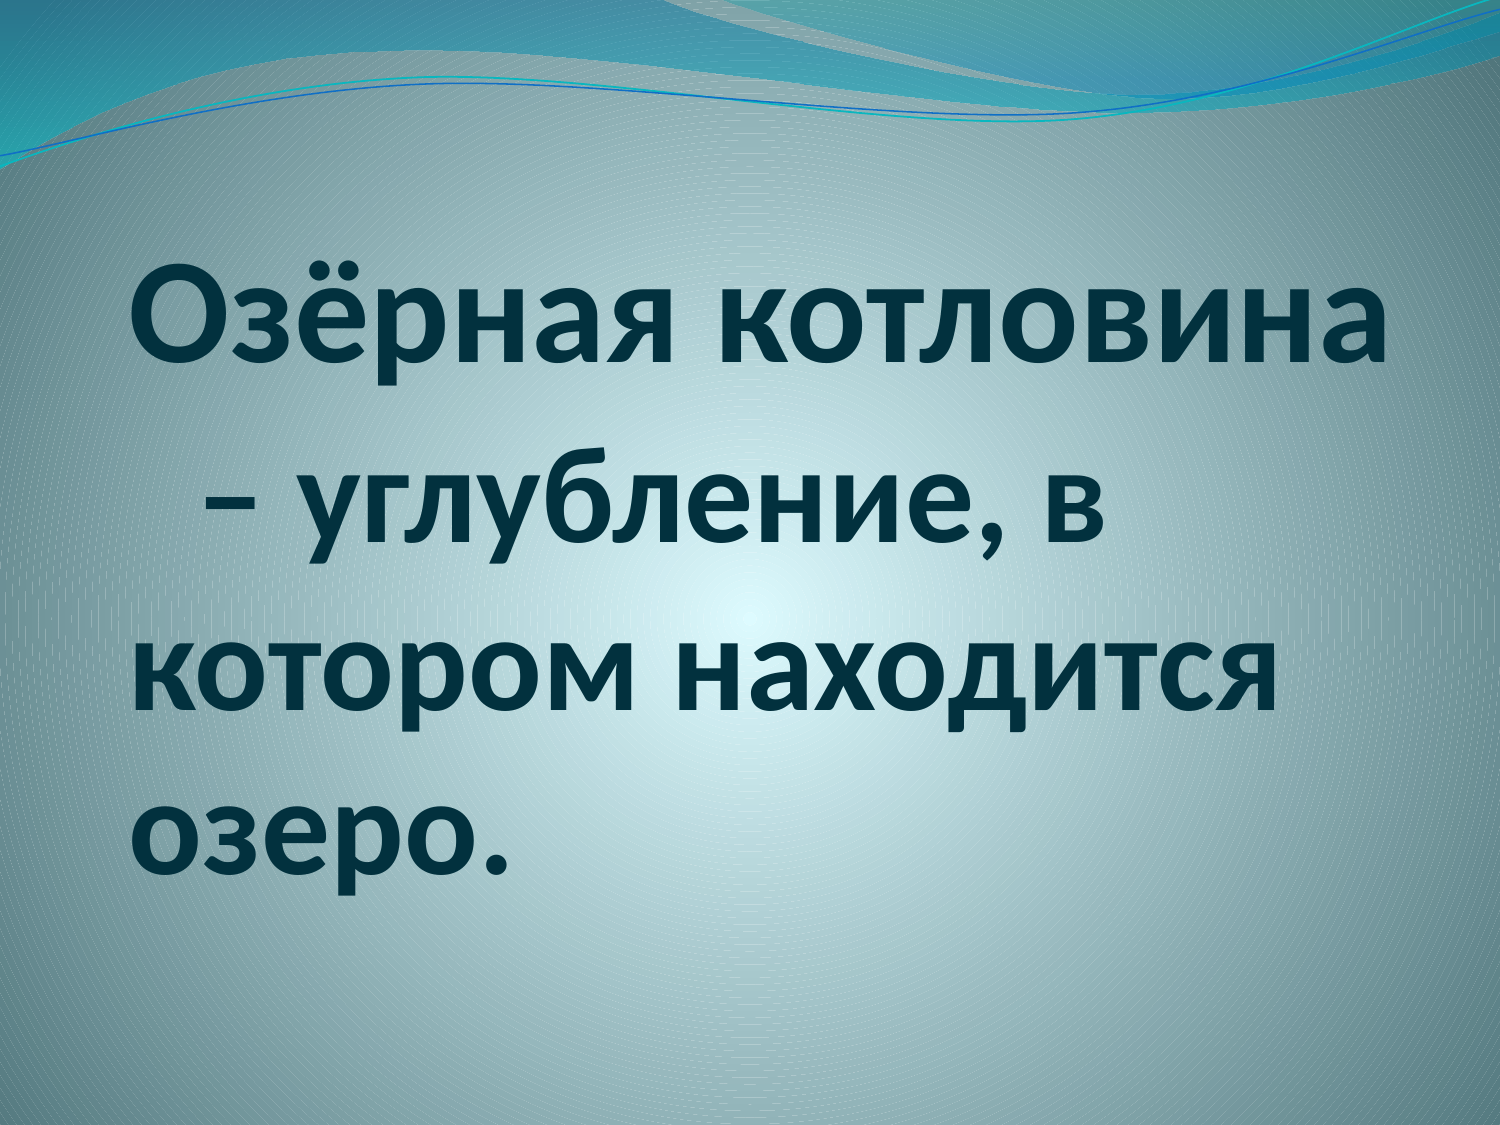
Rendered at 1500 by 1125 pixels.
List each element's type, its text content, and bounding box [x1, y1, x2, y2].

title Озёрная котловина – углубление, в котором находится озеро. [128, 115, 1425, 903]
